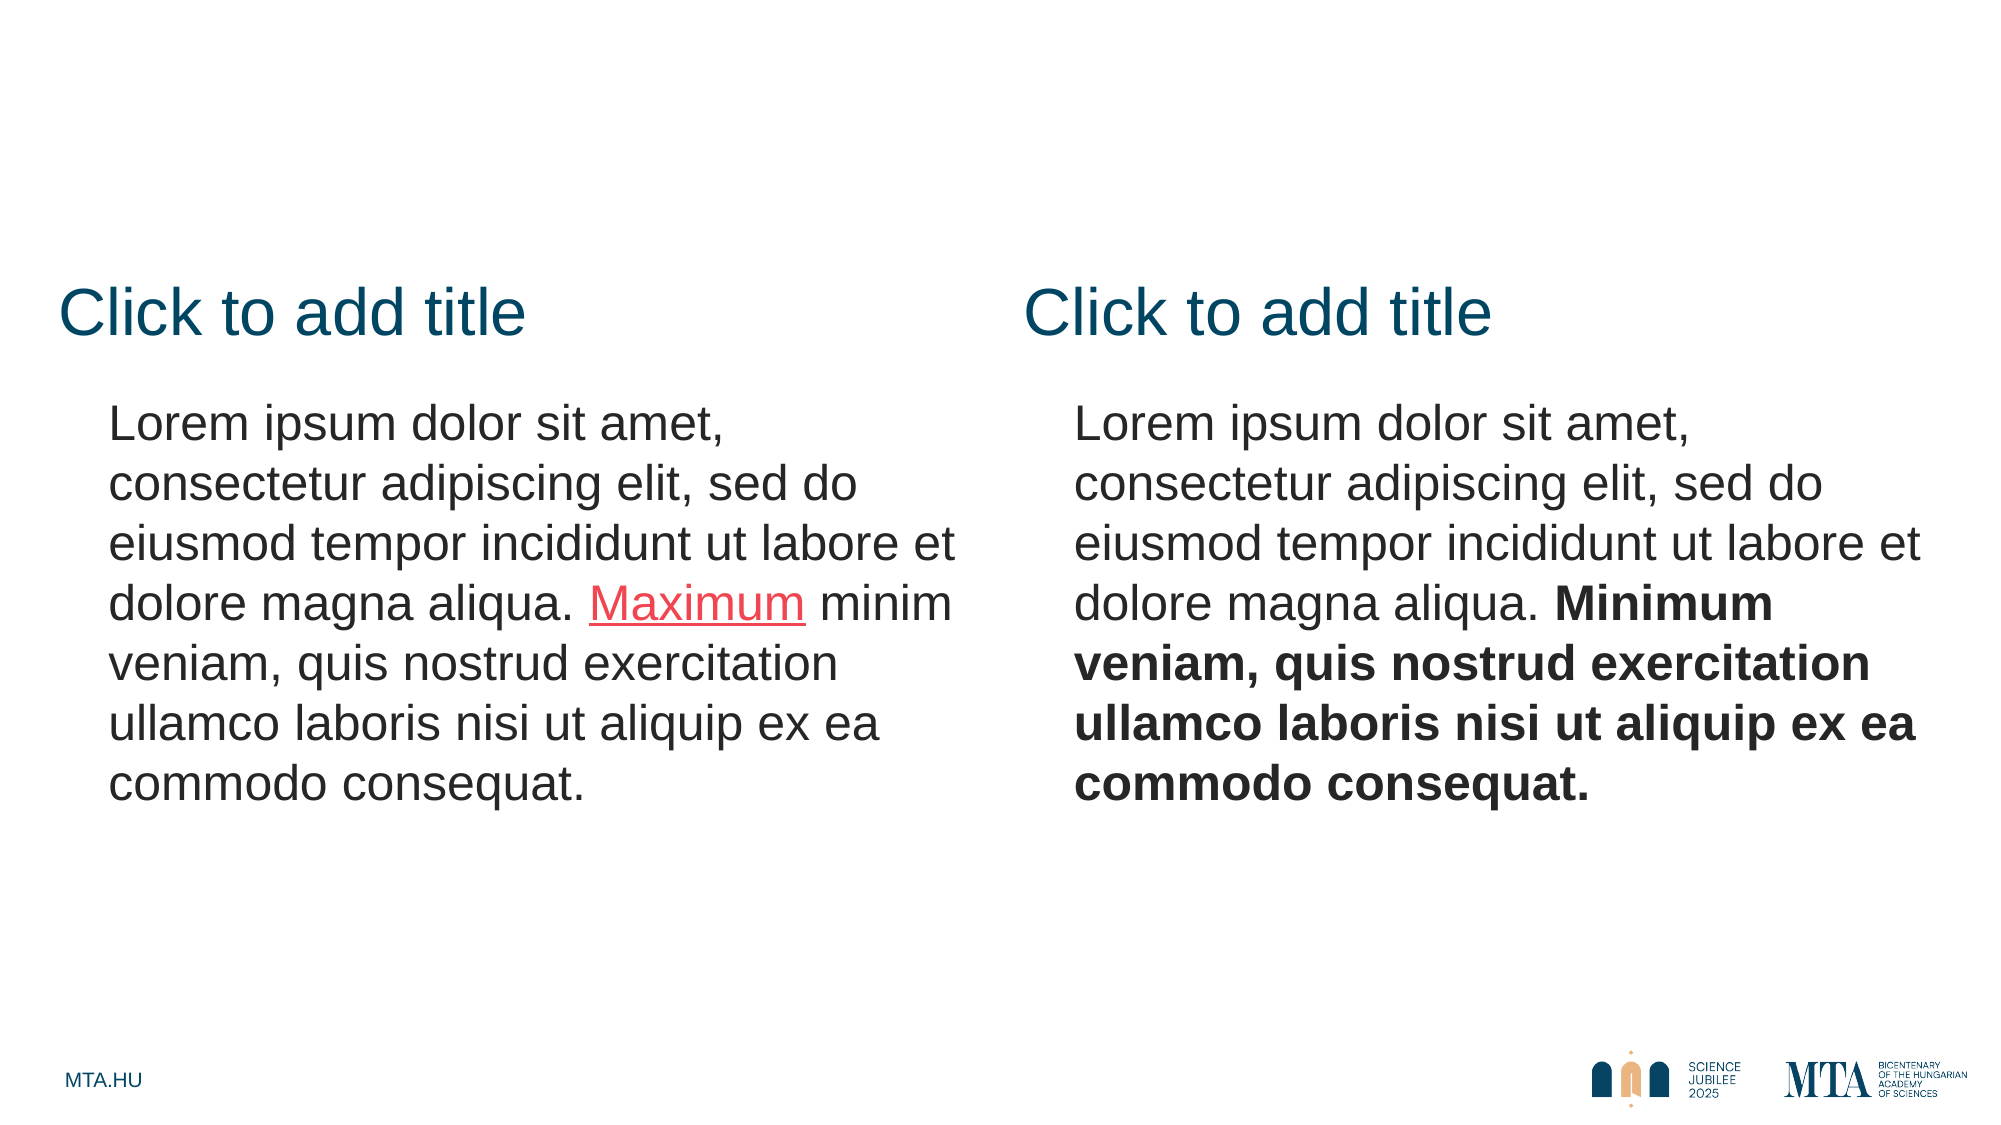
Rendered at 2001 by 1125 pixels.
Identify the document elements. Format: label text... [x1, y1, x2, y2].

list Lorem ipsum dolor sit amet, consectetur adipiscing elit, sed do eiusmod tempor incididunt ut labore et dolore magna aliqua. Minimum veniam, quis nostrud exercitation ullamco laboris nisi ut aliquip ex ea commodo consequat. [1059, 383, 1945, 978]
list Lorem ipsum dolor sit amet, consectetur adipiscing elit, sed do eiusmod tempor incididunt ut labore et dolore magna aliqua. Maximum minim veniam, quis nostrud exercitation ullamco laboris nisi ut aliquip ex ea commodo consequat. [93, 383, 980, 978]
list Click to add title [43, 252, 929, 356]
list Click to add title [1008, 252, 1895, 356]
picture [1592, 1050, 1967, 1108]
